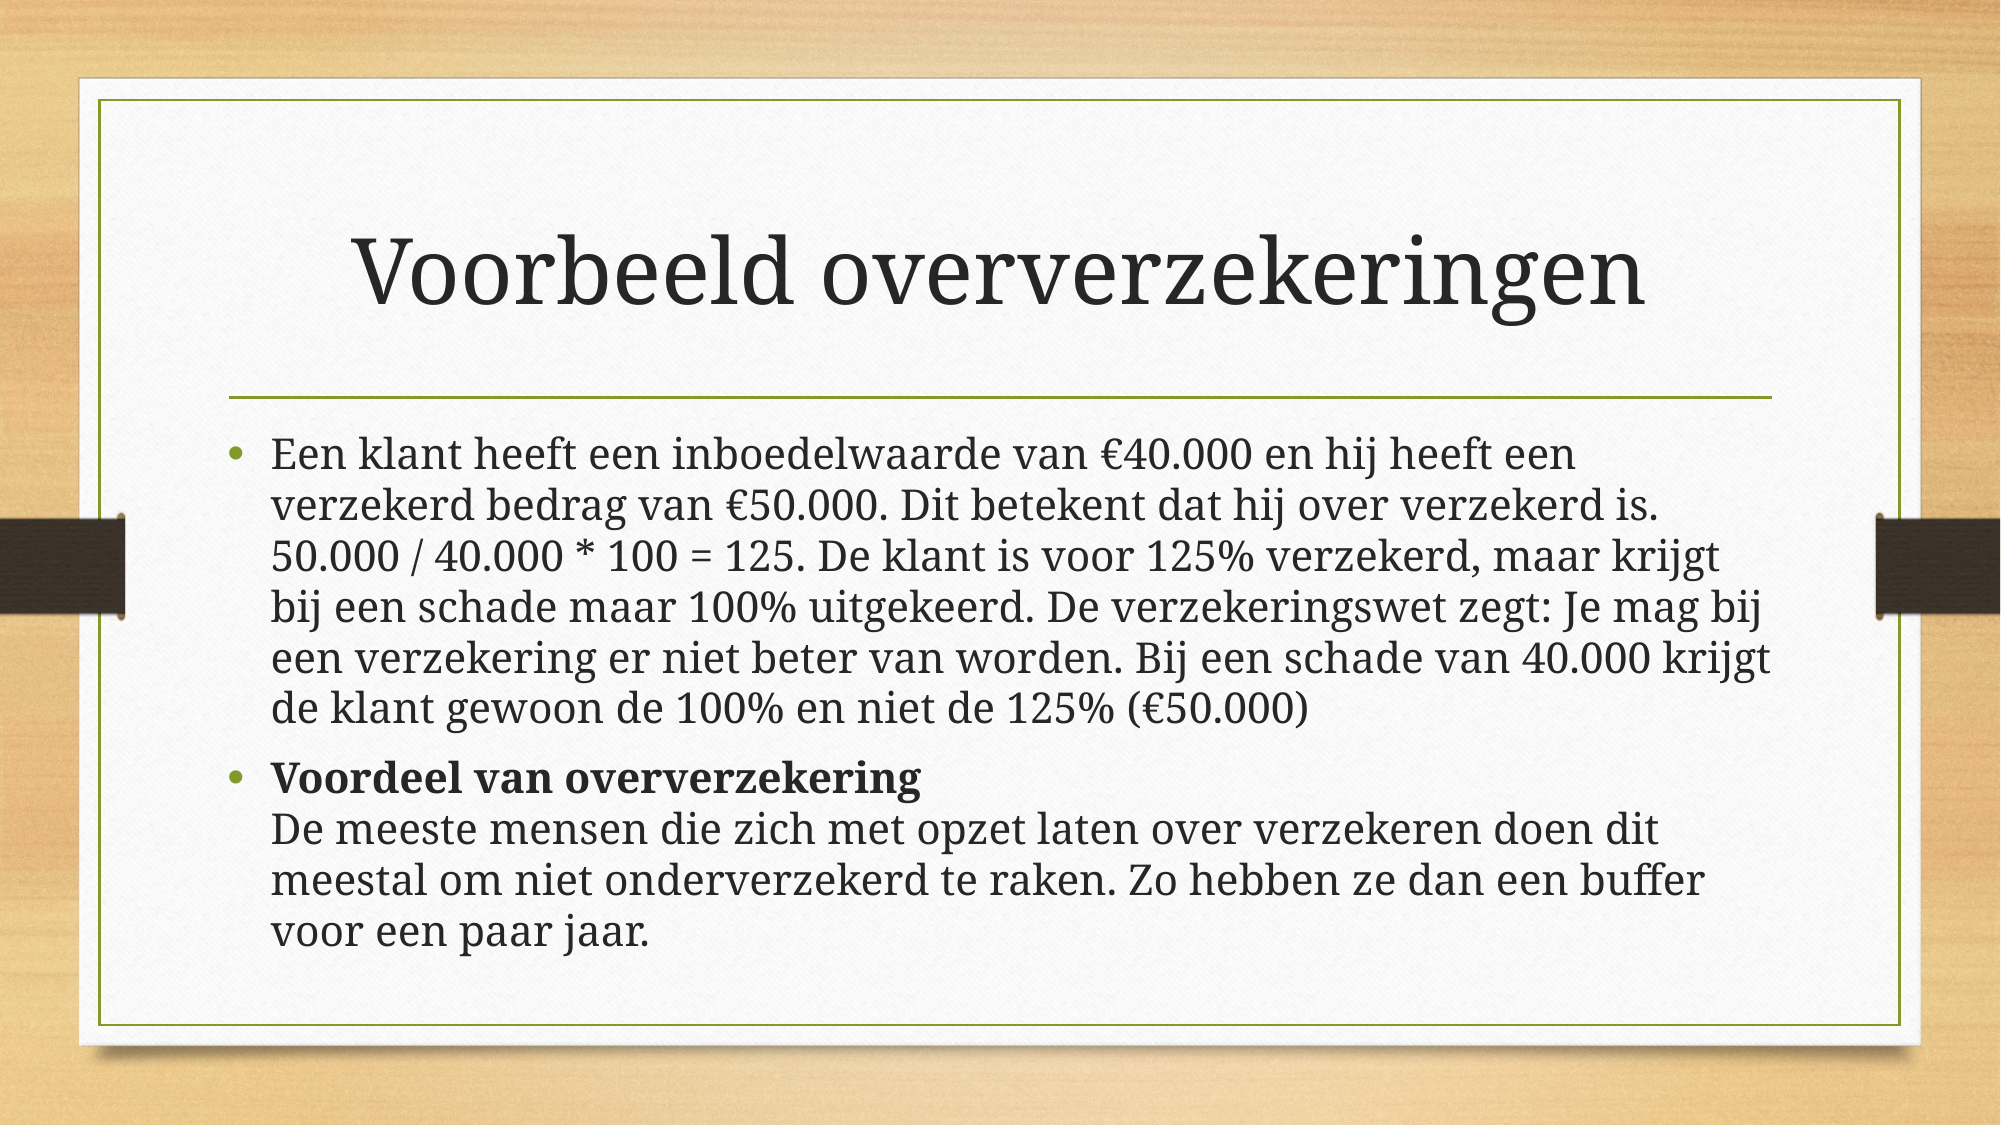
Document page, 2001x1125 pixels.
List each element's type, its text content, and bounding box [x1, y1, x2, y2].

title Voorbeeld oververzekeringen [212, 161, 1788, 375]
picture [0, 0, 2001, 1125]
list Een klant heeft een inboedelwaarde van €40.000 en hij heeft een verzekerd bedrag van €50.000. Dit betekent dat hij over verzekerd is. 50.000 / 40.000 * 100 = 125. De klant is voor 125% verzekerd, maar krijgt bij een schade maar 100% uitgekeerd. De verzekeringswet zegt: Je mag bij een verzekering er niet beter van worden. Bij een schade van 40.000 krijgt de klant gewoon de 100% en niet de 125% (€50.000) Voordeel van oververzekering De meeste mensen die zich met opzet laten over verzekeren doen dit meestal om niet onderverzekerd te raken. Zo hebben ze dan een buffer voor een paar jaar. [212, 419, 1788, 964]
